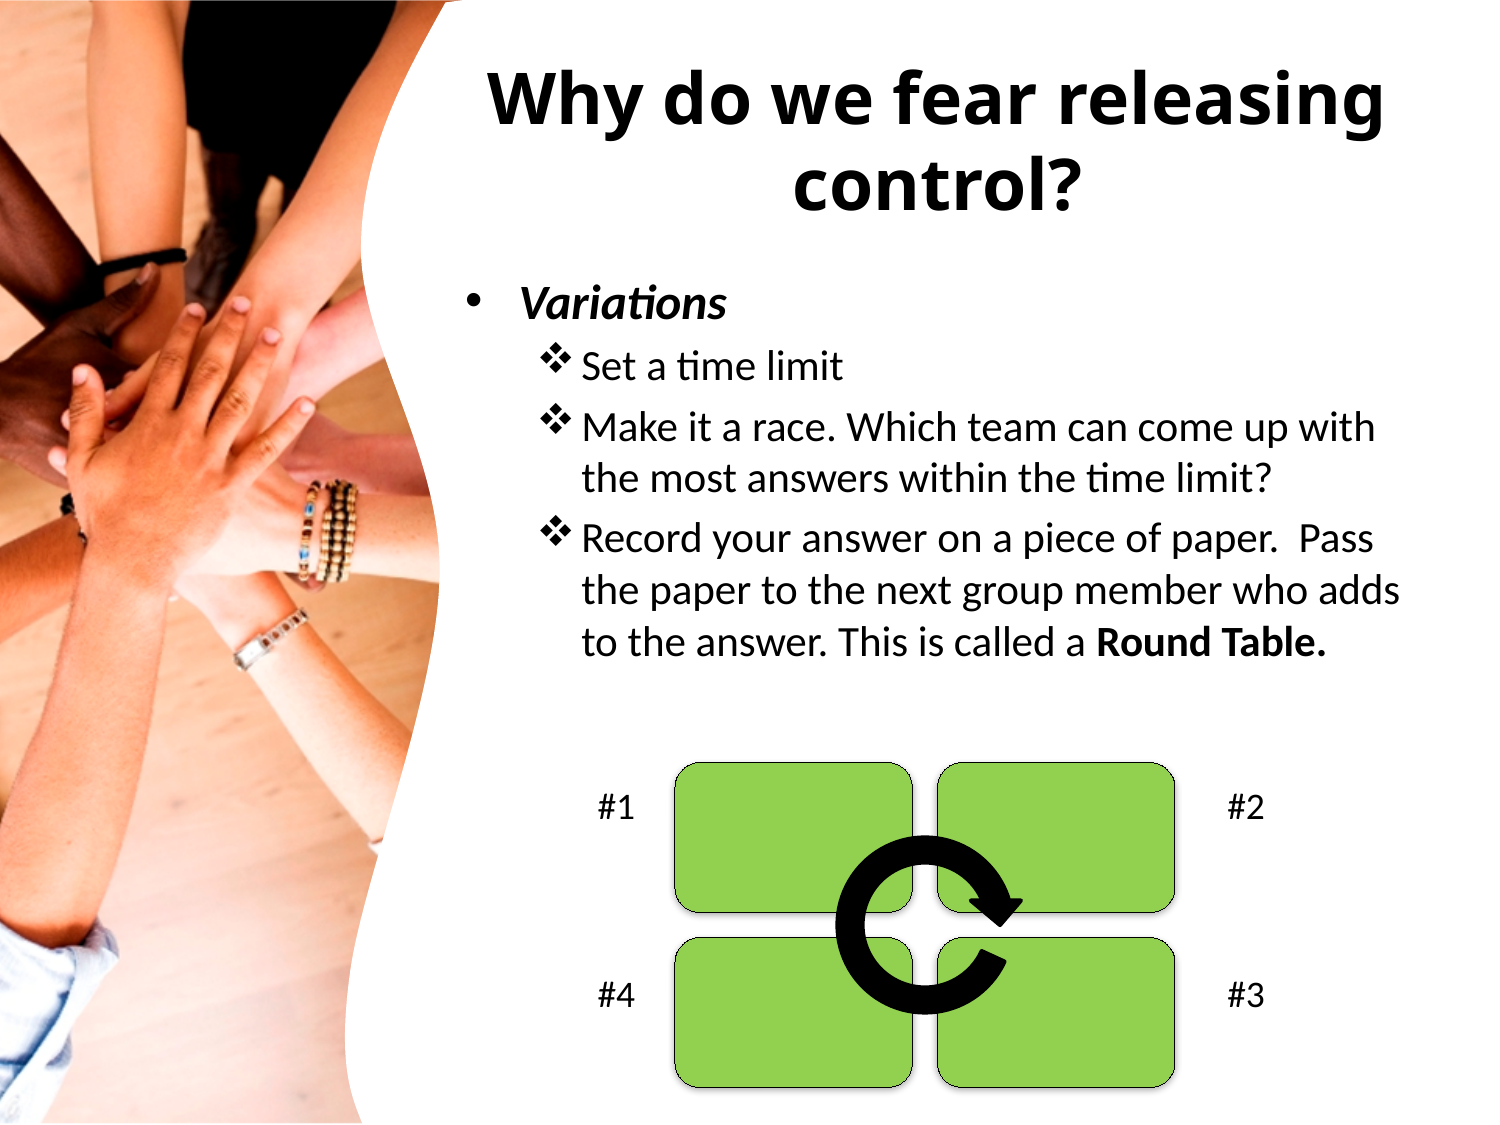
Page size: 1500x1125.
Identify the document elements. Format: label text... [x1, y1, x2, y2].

picture [0, 0, 456, 1125]
text_box #2 [1212, 774, 1288, 835]
text_box [835, 835, 1023, 1015]
text_box [937, 762, 1175, 913]
list Variations Set a time limit Make it a race. Which team can come up with the most answers within the time limit? Record your answer on a piece of paper. Pass the paper to the next group member who adds to the answer. This is called a Round Table. [450, 262, 1425, 713]
title Why do we fear releasing control? [450, 45, 1425, 233]
text_box #1 [562, 774, 650, 835]
text_box #3 [1212, 962, 1300, 1023]
text_box [674, 762, 913, 913]
text_box [937, 937, 1175, 1088]
text_box #4 [562, 962, 650, 1023]
text_box [674, 937, 913, 1088]
